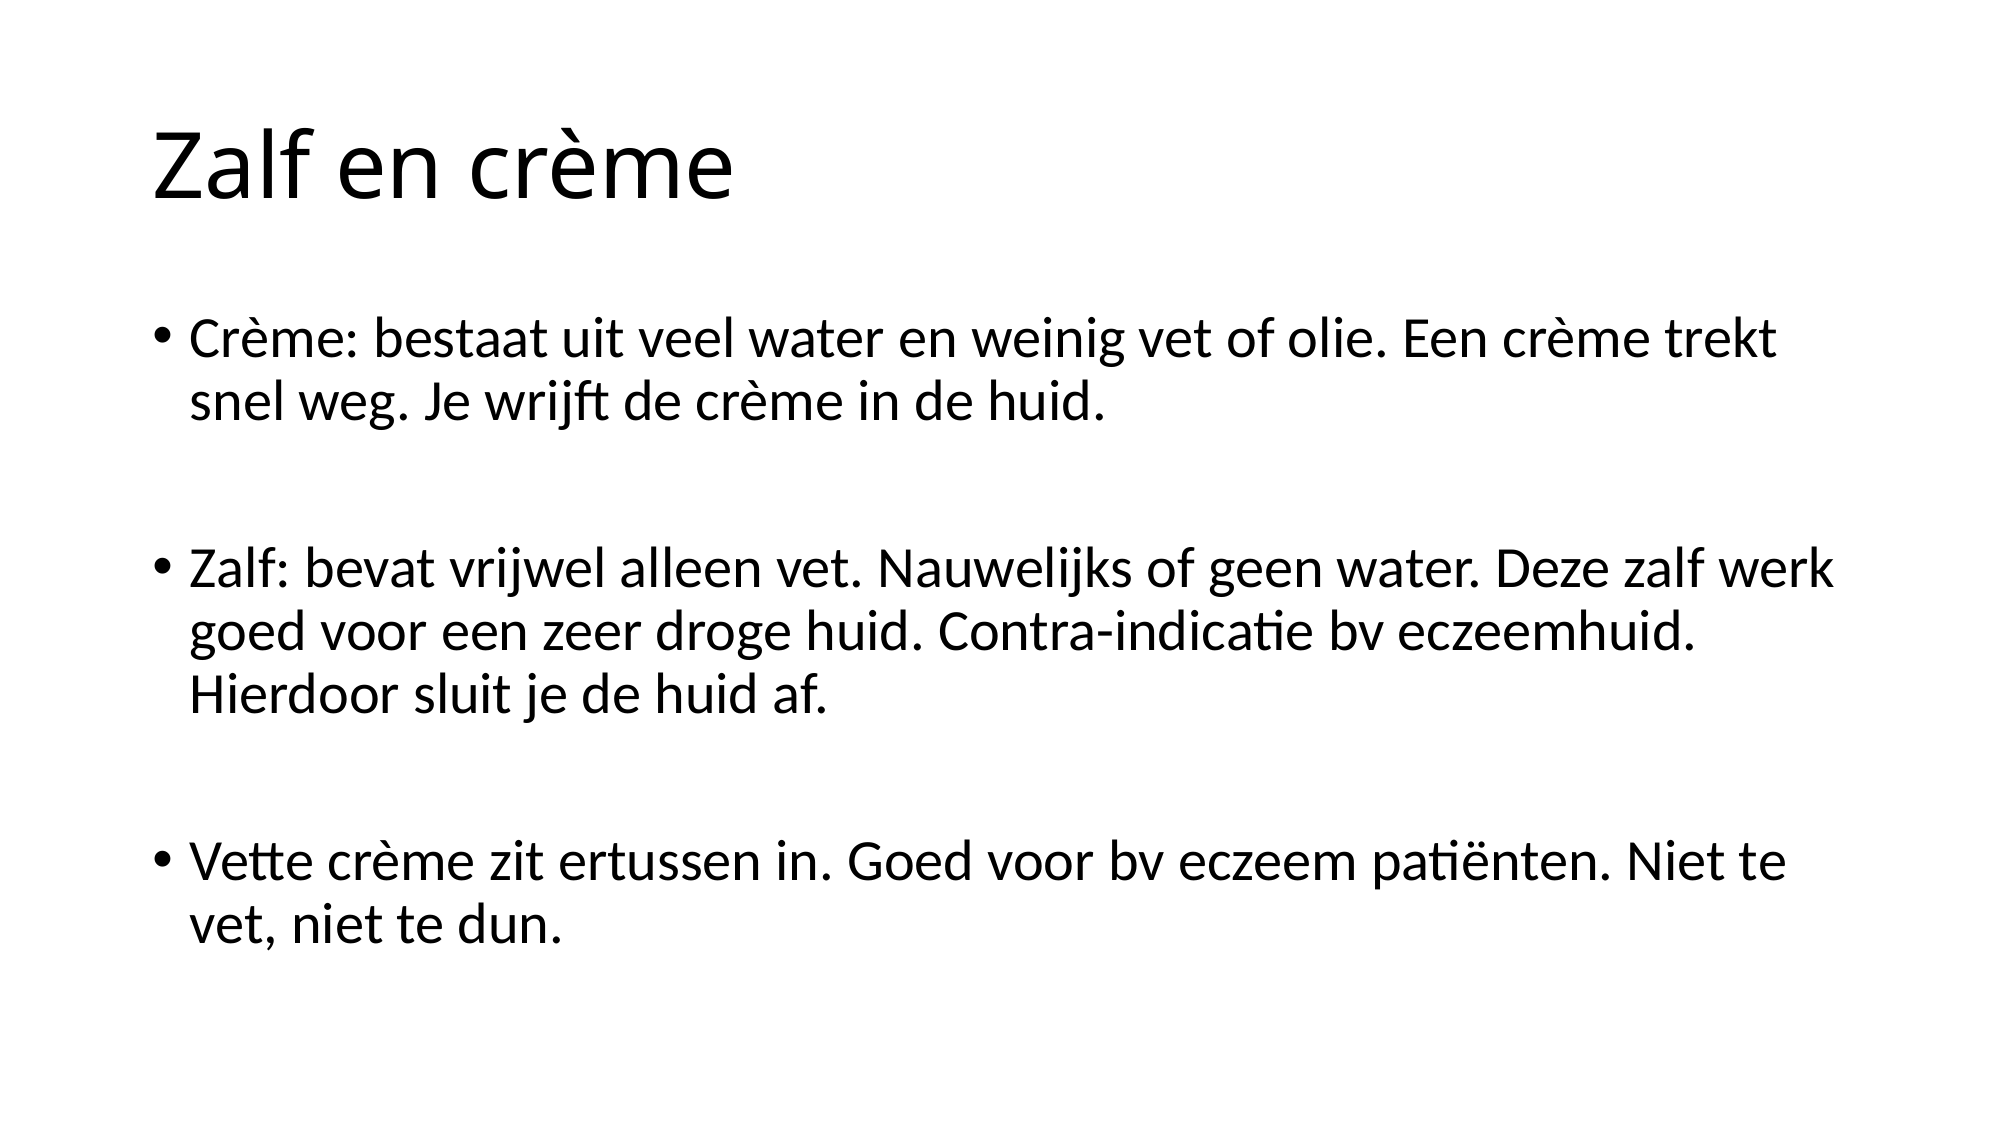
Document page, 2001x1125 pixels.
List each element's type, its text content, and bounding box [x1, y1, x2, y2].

title Zalf en crème [137, 59, 1863, 278]
list Crème: bestaat uit veel water en weinig vet of olie. Een crème trekt snel weg. Je wrijft de crème in de huid. Zalf: bevat vrijwel alleen vet. Nauwelijks of geen water. Deze zalf werk goed voor een zeer droge huid. Contra-indicatie bv eczeemhuid. Hierdoor sluit je de huid af. Vette crème zit ertussen in. Goed voor bv eczeem patiënten. Niet te vet, niet te dun. [137, 299, 1863, 1014]
